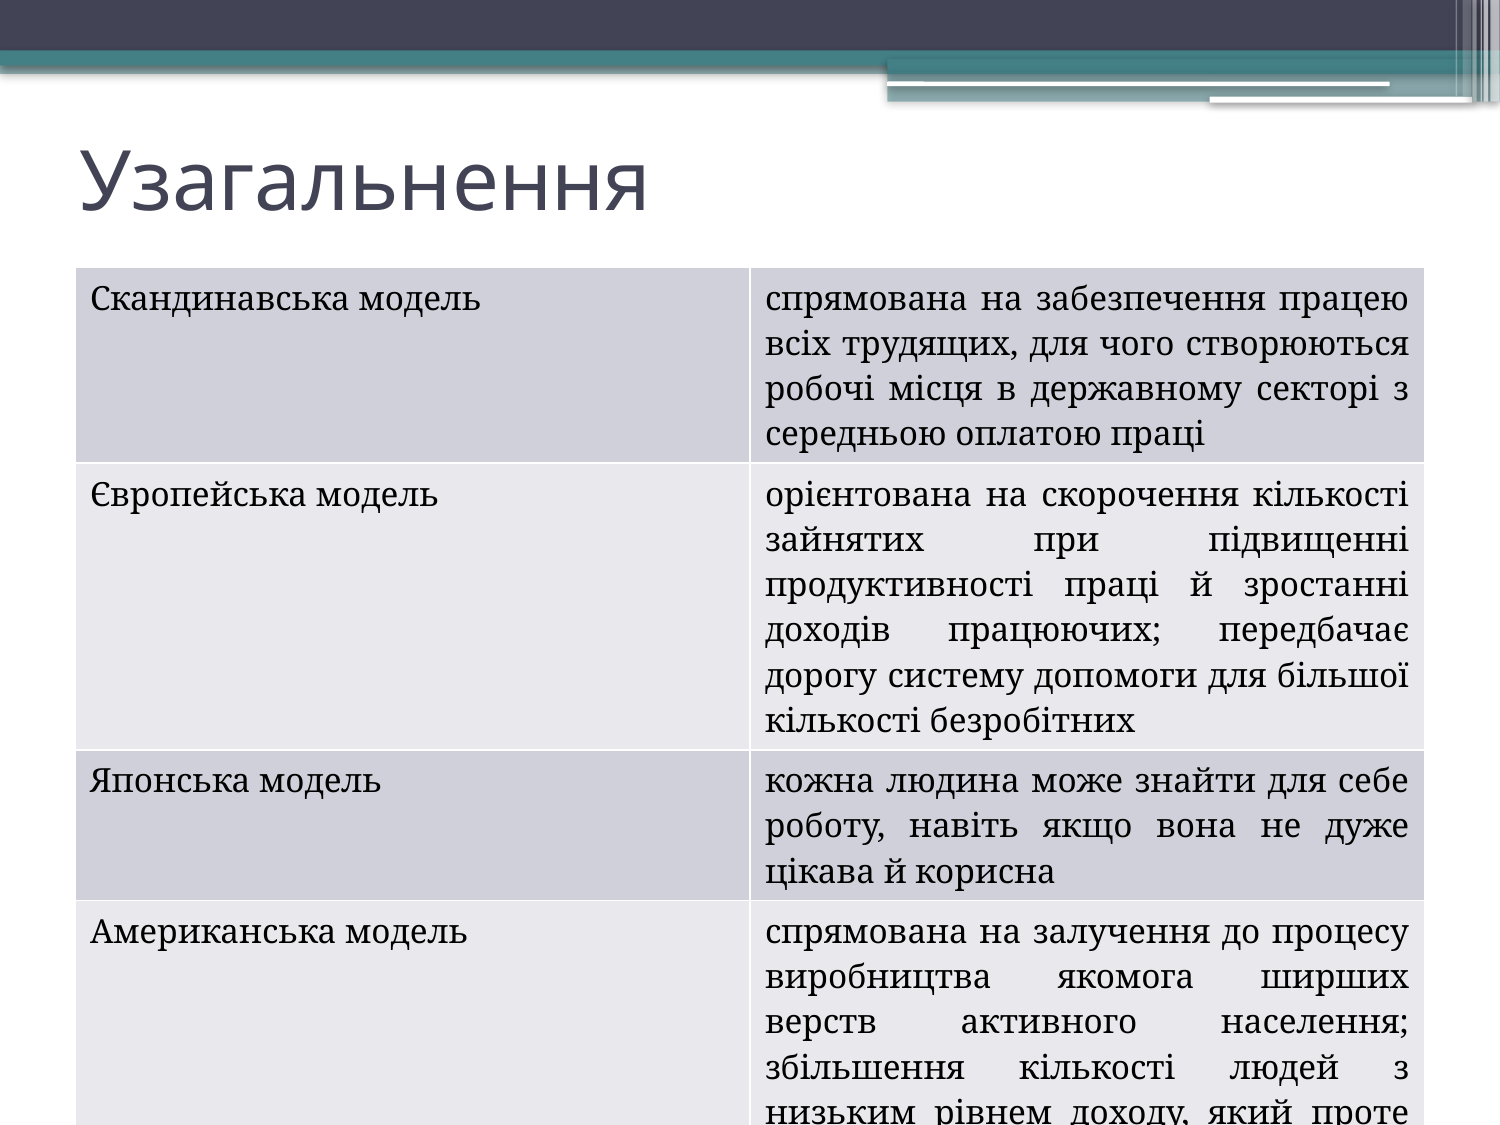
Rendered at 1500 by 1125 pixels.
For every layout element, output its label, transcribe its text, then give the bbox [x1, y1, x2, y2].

title Узагальнення [64, 90, 1415, 265]
table_cell орієнтована на скорочення кількості зайнятих при підвищенні продуктивності праці й зростанні доходів працюючих; передбачає дорогу систему допомоги для більшої кількості безробітних [751, 464, 1424, 749]
table_cell спрямована на залучення до процесу виробництва якомога ширших верств активного населення; збільшення кількості людей з низьким рівнем доходу, який проте перевищує допомогу по безробіттю [751, 901, 1424, 1125]
table_cell Японська модель [76, 751, 749, 900]
table_cell Американська модель [76, 901, 749, 1125]
table_cell кожна людина може знайти для себе роботу, навіть якщо вона не дуже цікава й корисна [751, 751, 1424, 900]
table_cell Європейська модель [76, 464, 749, 749]
table_header Скандинавська модель [76, 268, 749, 462]
table_header спрямована на забезпечення працею всіх трудящих, для чого створюються робочі місця в державному секторі з середньою оплатою праці [751, 268, 1424, 462]
